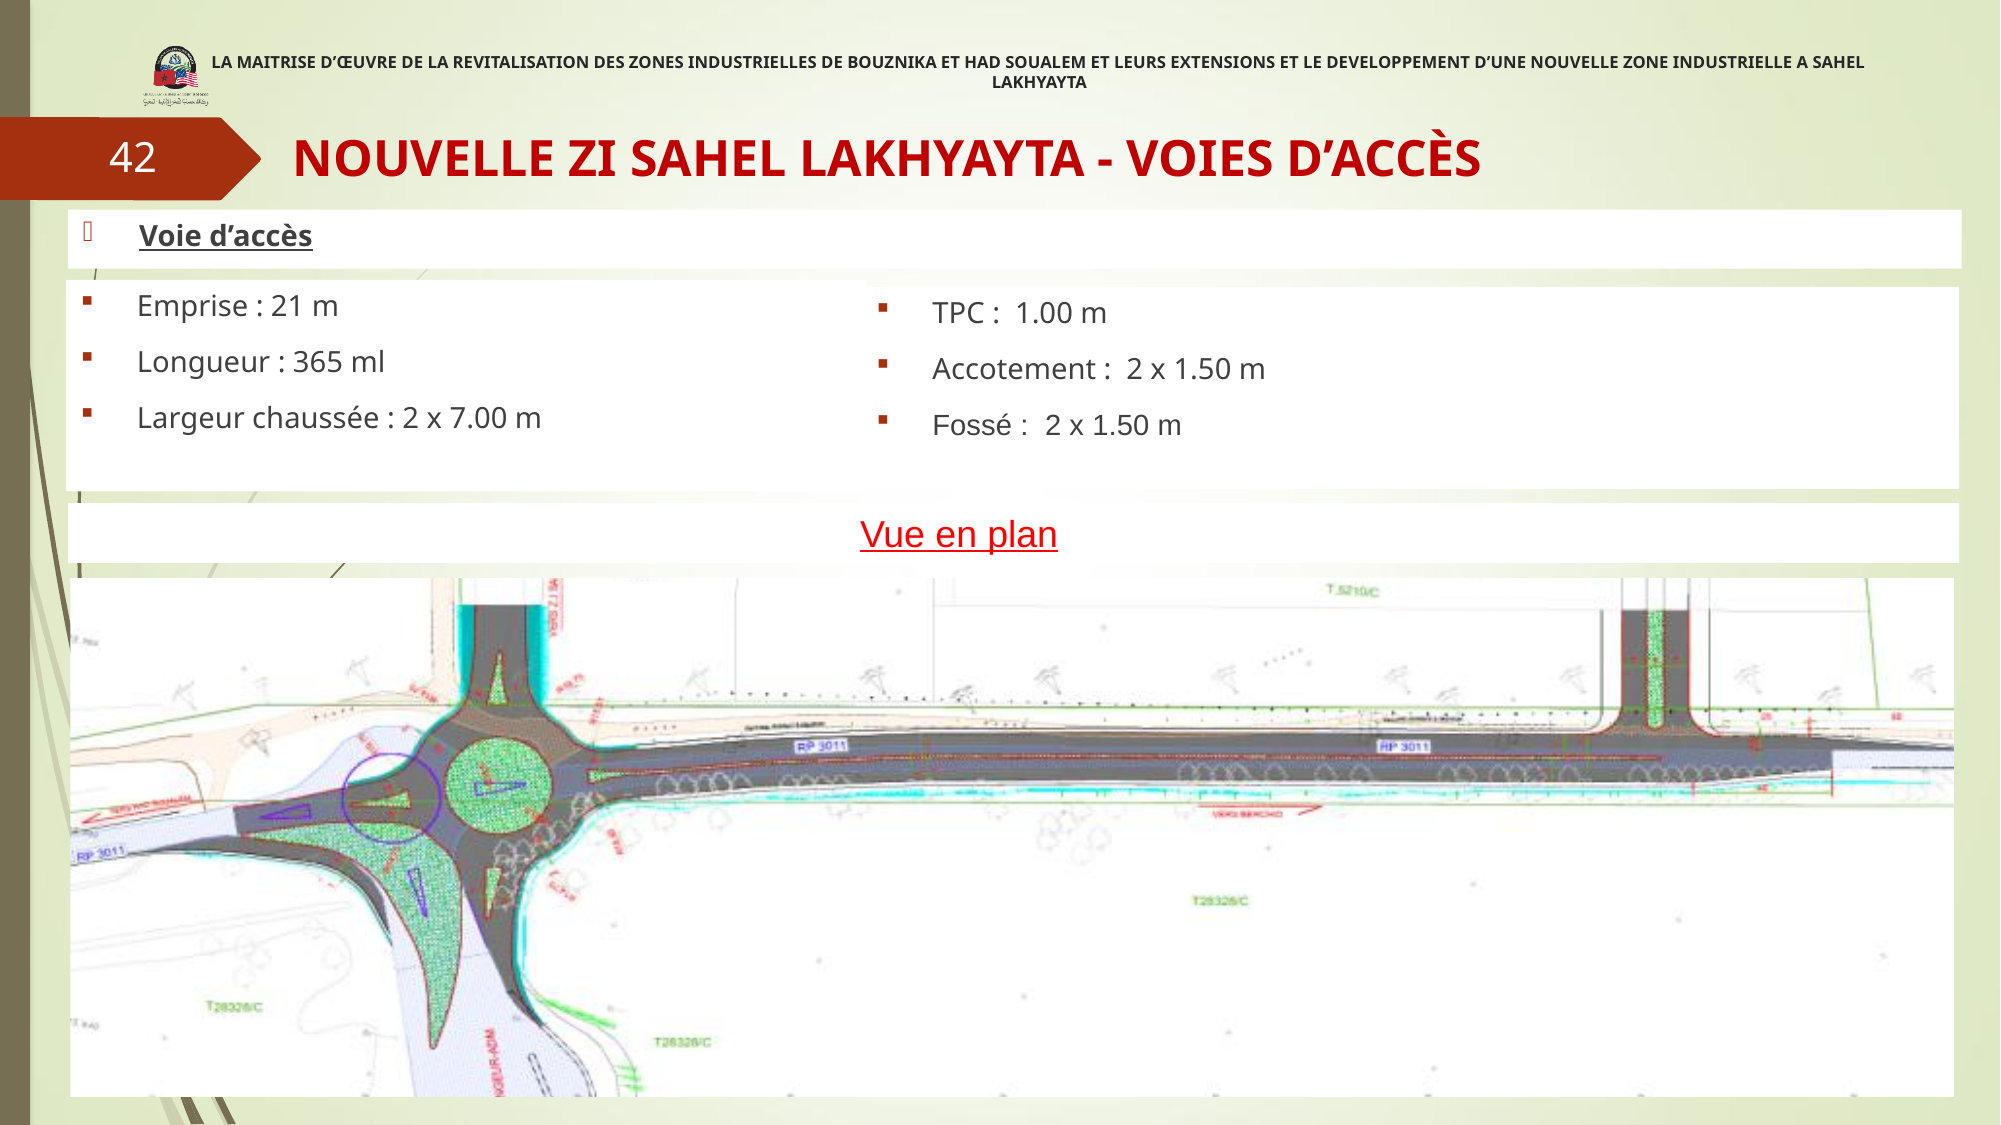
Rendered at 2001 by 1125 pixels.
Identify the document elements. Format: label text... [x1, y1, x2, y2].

text_box TPC : 1.00 m Accotement : 2 x 1.50 m Fossé : 2 x 1.50 m [866, 286, 1960, 489]
text_box NOUVELLE ZI SAHEL LAKHYAYTA - VOIES D’ACCÈS [277, 118, 1741, 192]
text_box Vue en plan [68, 503, 1960, 563]
picture [30, 0, 2001, 1125]
slide_number 42 [87, 129, 216, 189]
text_box Voie d’accès [68, 209, 1962, 269]
text_box Emprise : 21 m Longueur : 365 ml Largeur chaussée : 2 x 7.00 m [65, 279, 866, 492]
text_box LA MAITRISE D’ŒUVRE DE LA REVITALISATION DES ZONES INDUSTRIELLES DE BOUZNIKA ET HAD SOUALEM ET LEURS EXTENSIONS ET LE DEVELOPPEMENT D’UNE NOUVELLE ZONE INDUSTRIELLE A SAHEL LAKHYAYTA [214, 44, 1889, 113]
